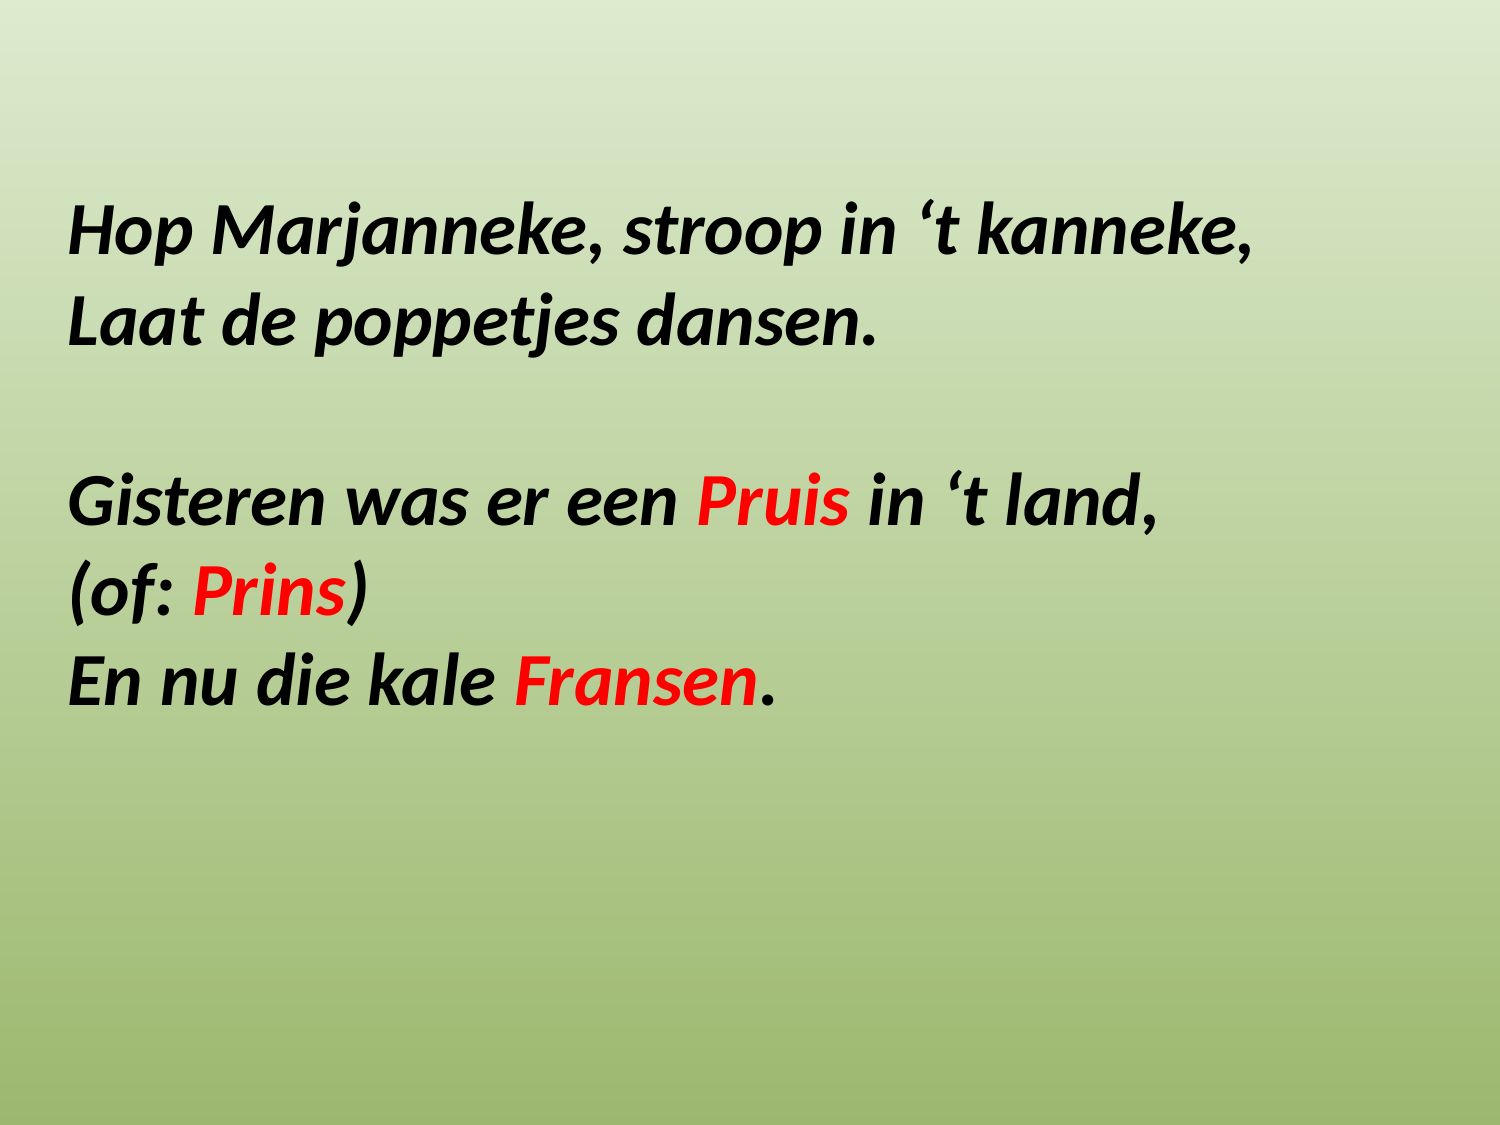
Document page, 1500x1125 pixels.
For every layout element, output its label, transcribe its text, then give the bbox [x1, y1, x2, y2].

text_box Hop Marjanneke, stroop in ‘t kanneke, Laat de poppetjes dansen. Gisteren was er een Pruis in ‘t land, (of: Prins) En nu die kale Fransen. [53, 172, 1353, 728]
